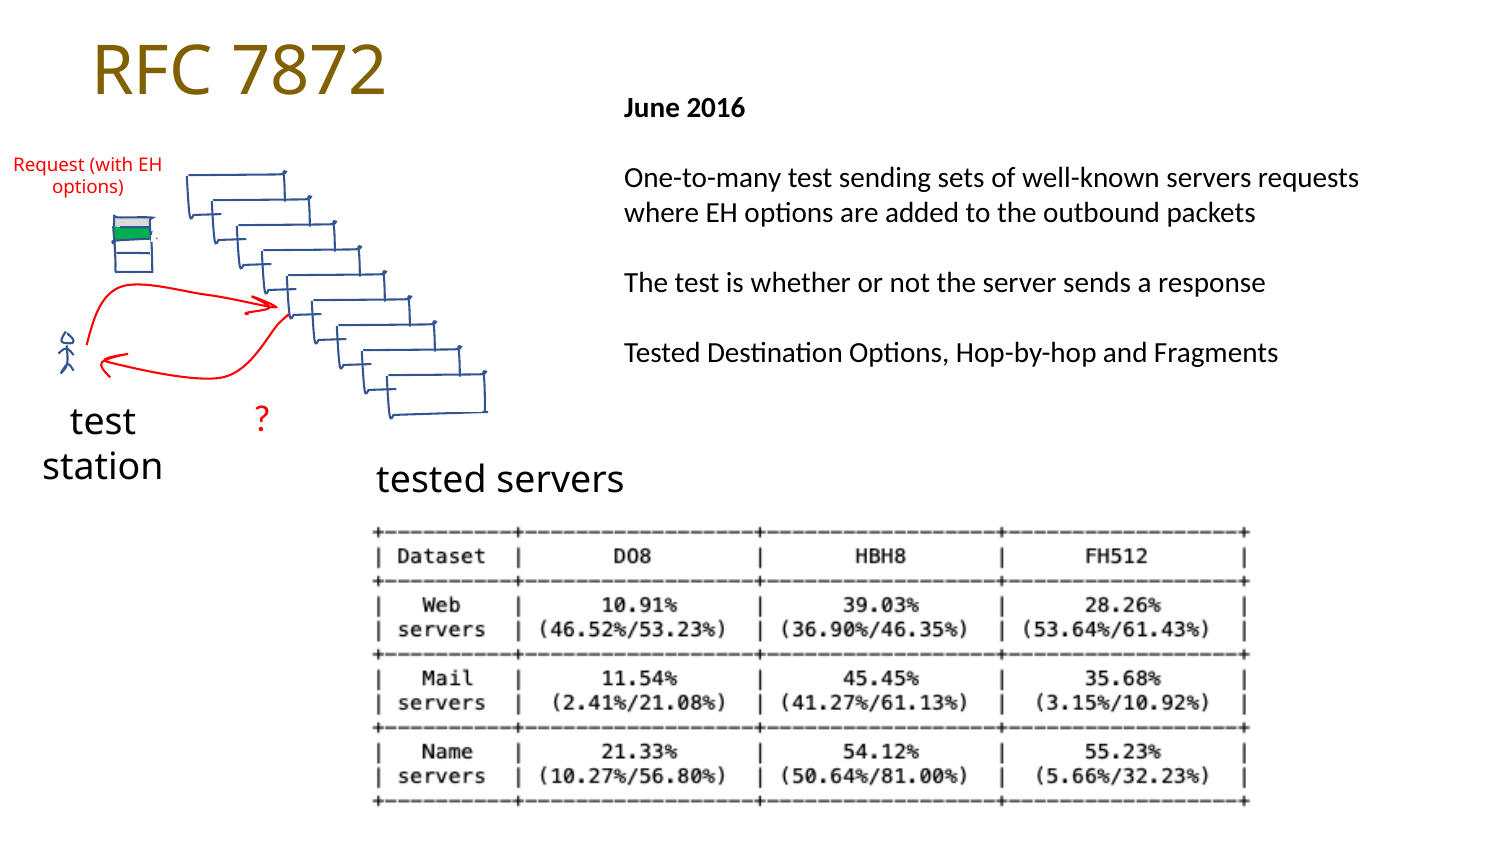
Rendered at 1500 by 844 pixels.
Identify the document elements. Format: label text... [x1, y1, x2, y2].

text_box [58, 331, 74, 374]
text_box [361, 346, 464, 394]
text_box tested servers [361, 447, 640, 508]
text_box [186, 171, 289, 219]
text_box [211, 196, 314, 244]
text_box ? [238, 386, 286, 446]
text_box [286, 271, 389, 319]
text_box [112, 214, 156, 273]
text_box June 2016 One-to-many test sending sets of well-known servers requests where EH options are added to the outbound packets The test is whether or not the server sends a response Tested Destination Options, Hop-by-hop and Fragments [609, 80, 1384, 376]
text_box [311, 296, 414, 344]
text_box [261, 246, 364, 294]
text_box Request (with EH options) [0, 145, 188, 205]
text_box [336, 321, 439, 369]
text_box [100, 315, 286, 380]
text_box [85, 283, 279, 346]
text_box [386, 371, 489, 419]
text_box RFC 7872 [76, 18, 404, 116]
text_box test station [21, 389, 185, 494]
picture [345, 508, 1324, 824]
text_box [236, 221, 339, 269]
